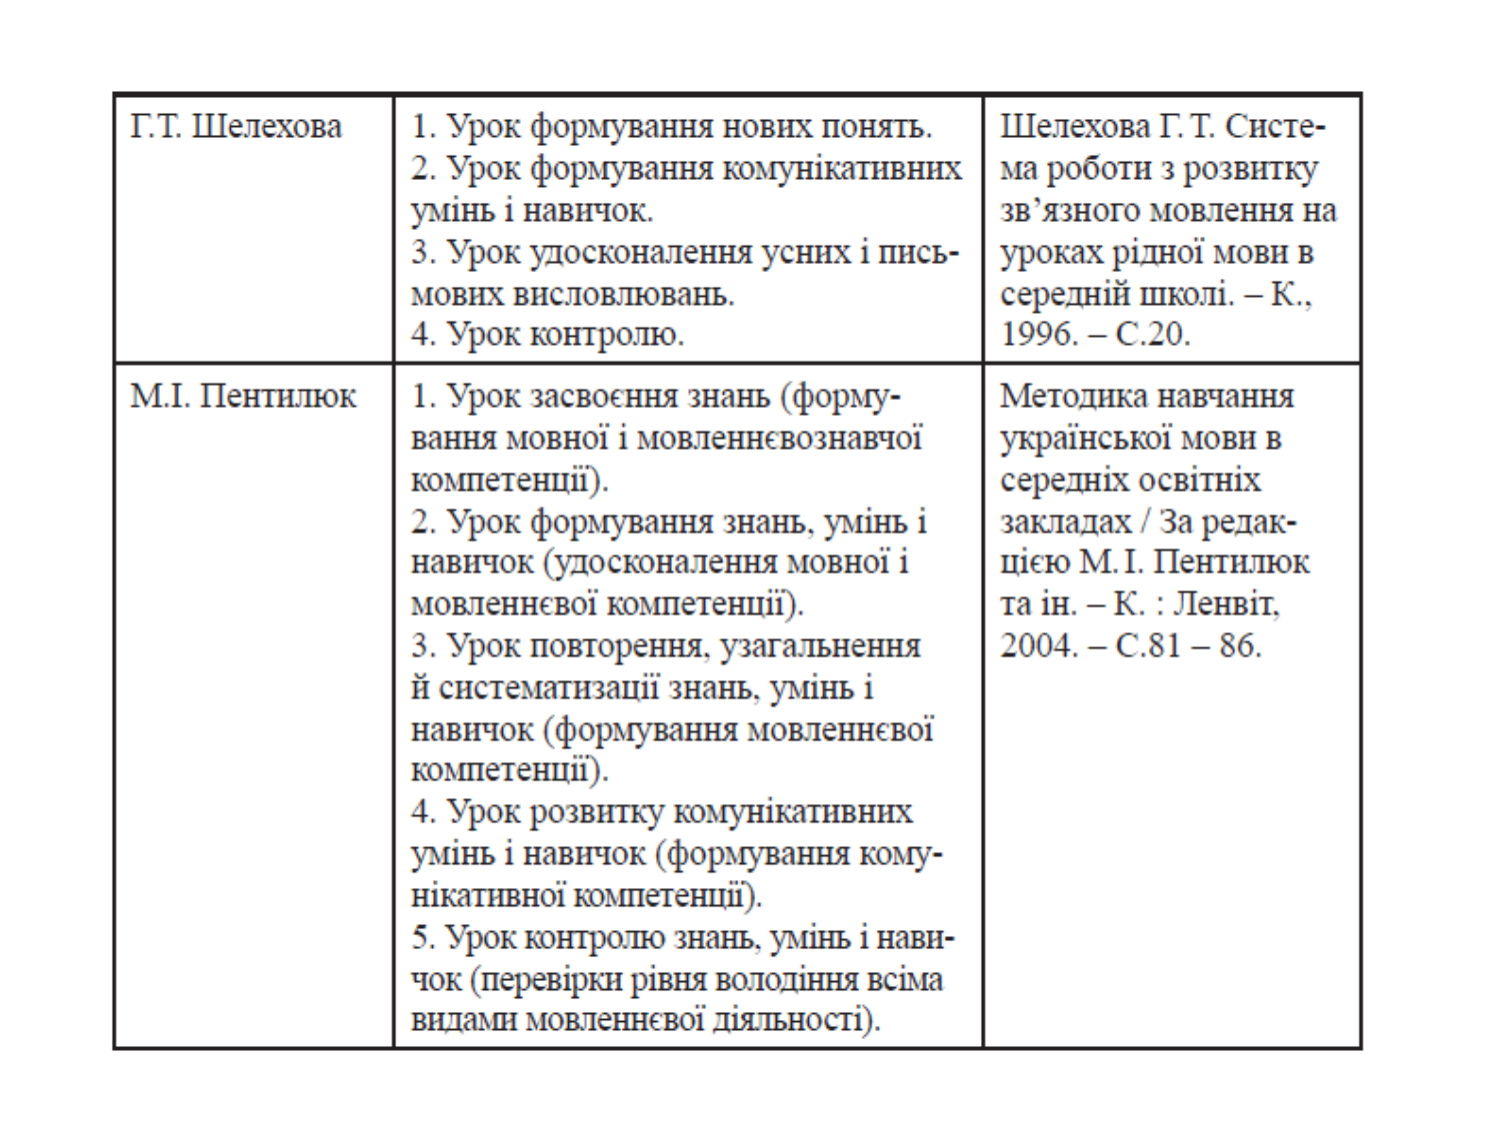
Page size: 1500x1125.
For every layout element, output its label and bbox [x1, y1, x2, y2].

picture [41, 77, 1471, 1071]
